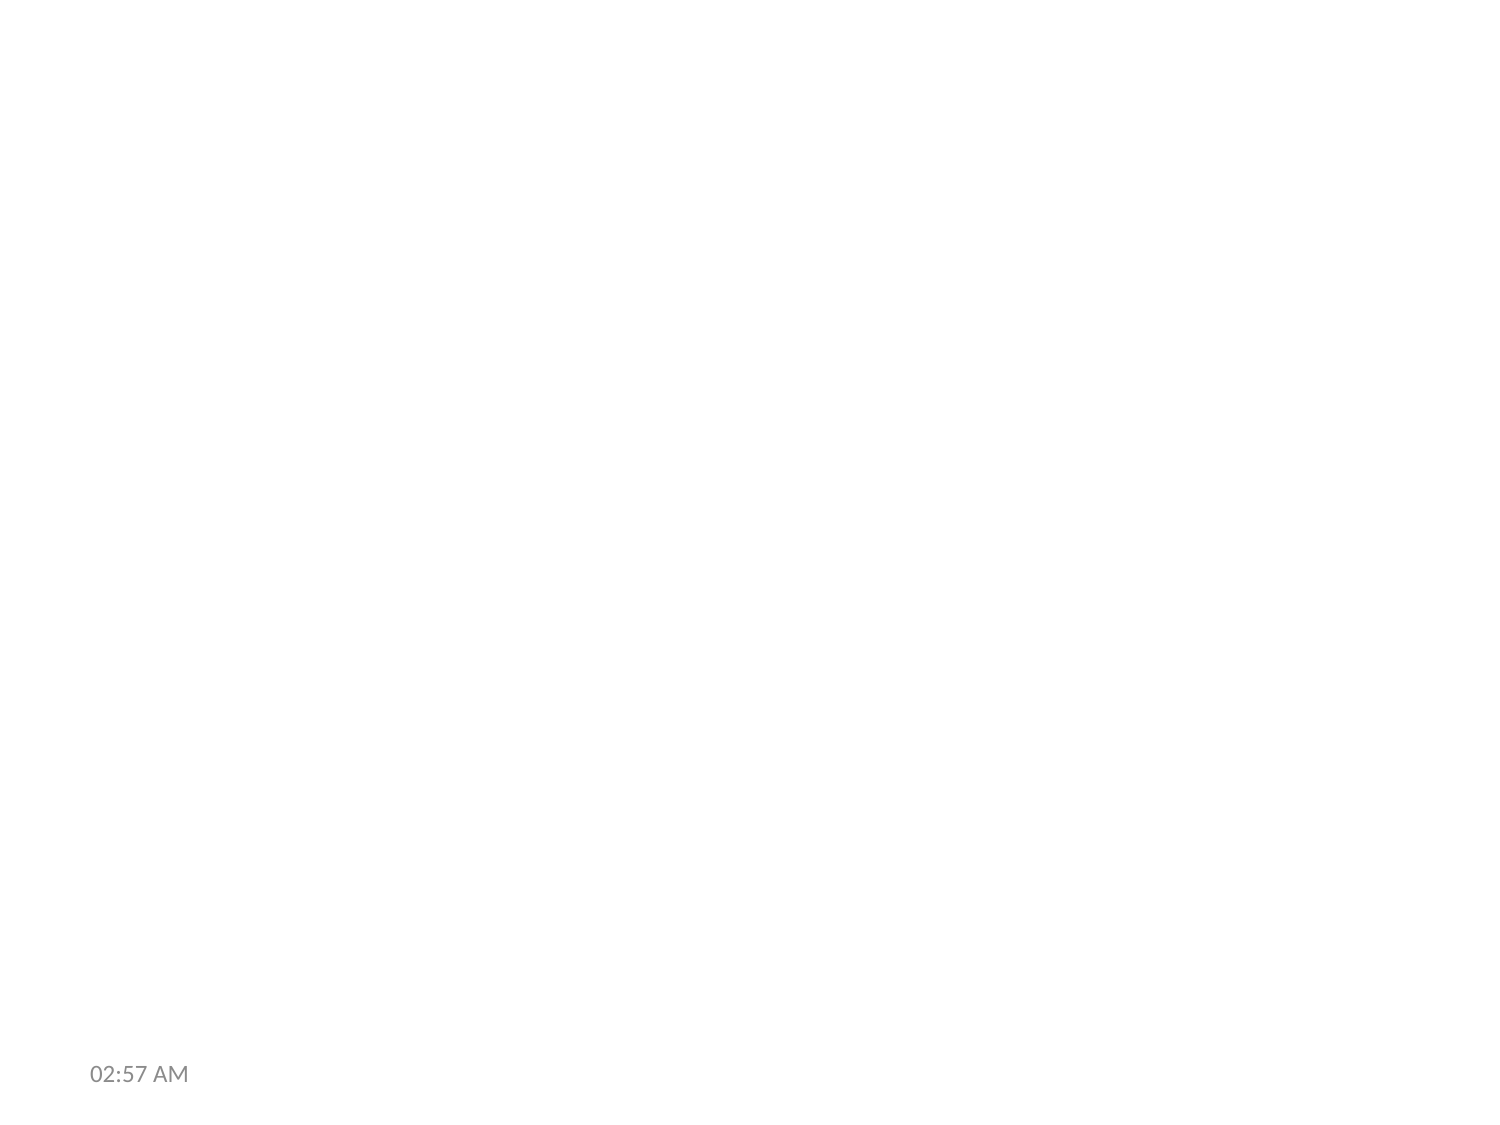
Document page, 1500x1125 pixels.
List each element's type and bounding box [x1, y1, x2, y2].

slide_number [75, 1042, 425, 1103]
